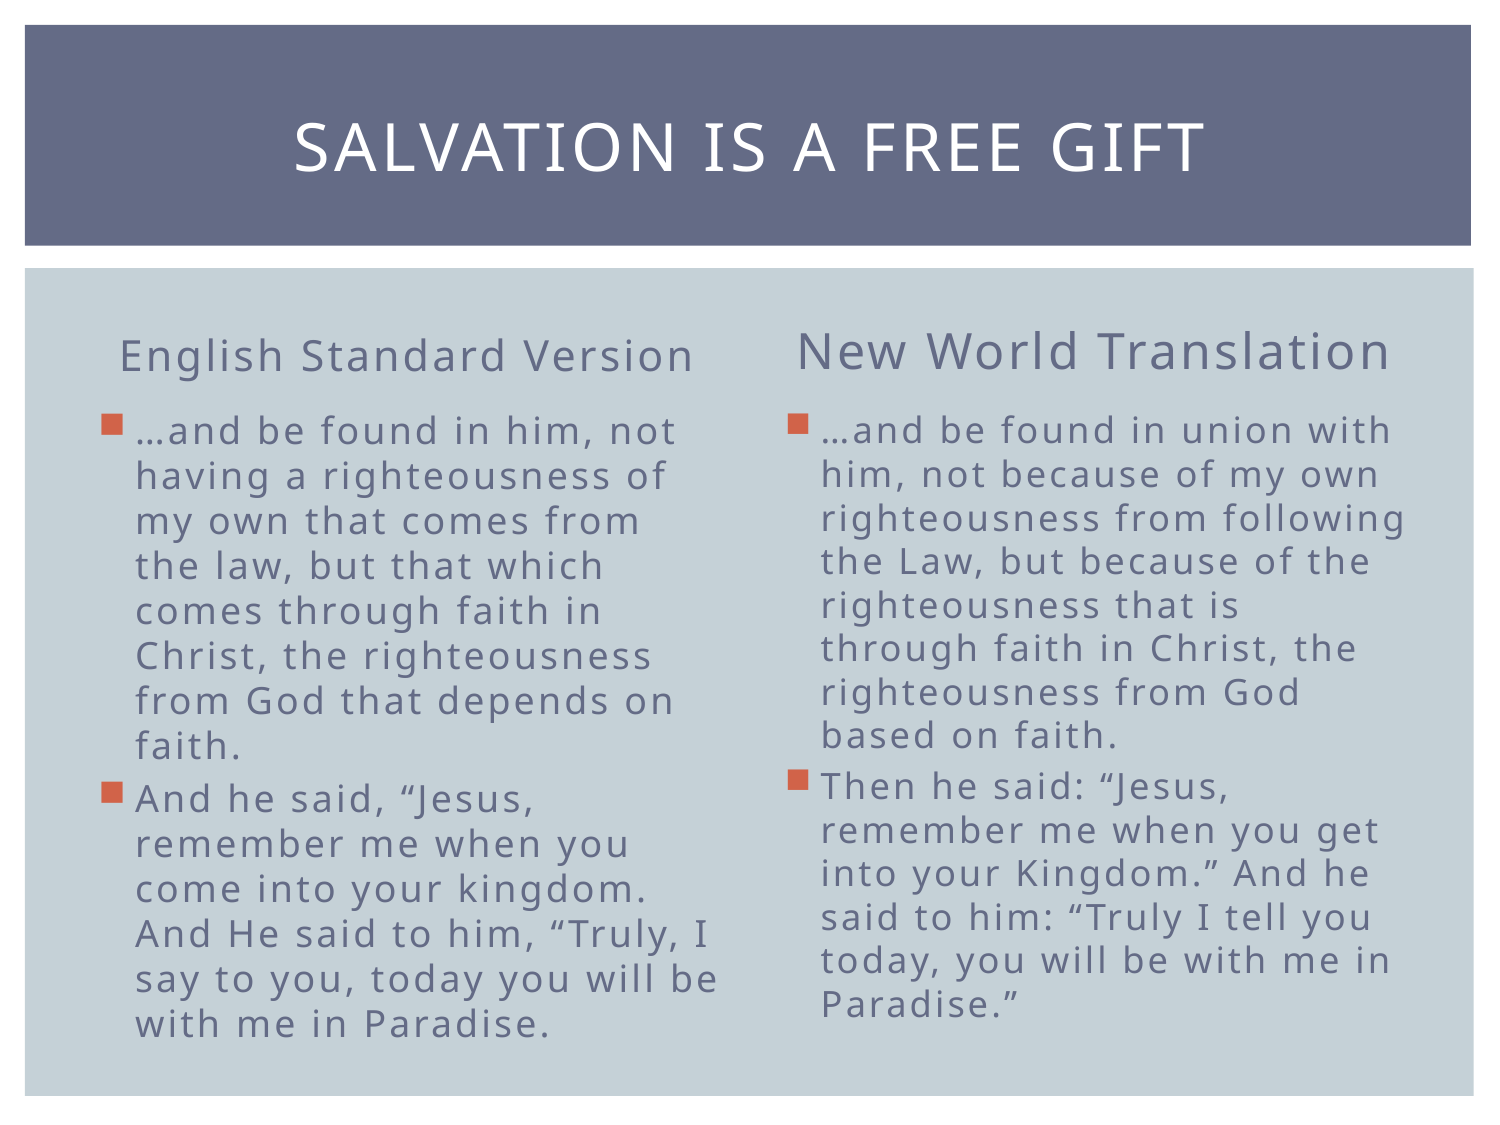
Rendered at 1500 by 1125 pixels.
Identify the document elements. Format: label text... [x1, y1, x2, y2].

list …and be found in union with him, not because of my own righteousness from following the Law, but because of the righteousness that is through faith in Christ, the righteousness from God based on faith. Then he said: “Jesus, remember me when you get into your Kingdom.” And he said to him: “Truly I tell you today, you will be with me in Paradise.” [761, 399, 1425, 1075]
title Salvation is a free gift [62, 58, 1438, 232]
list New World Translation [761, 282, 1425, 388]
list …and be found in him, not having a righteousness of my own that comes from the law, but that which comes through faith in Christ, the righteousness from God that depends on faith. And he said, “Jesus, remember me when you come into your kingdom. And He said to him, “Truly, I say to you, today you will be with me in Paradise. [75, 399, 738, 1063]
list English Standard Version [75, 282, 738, 388]
